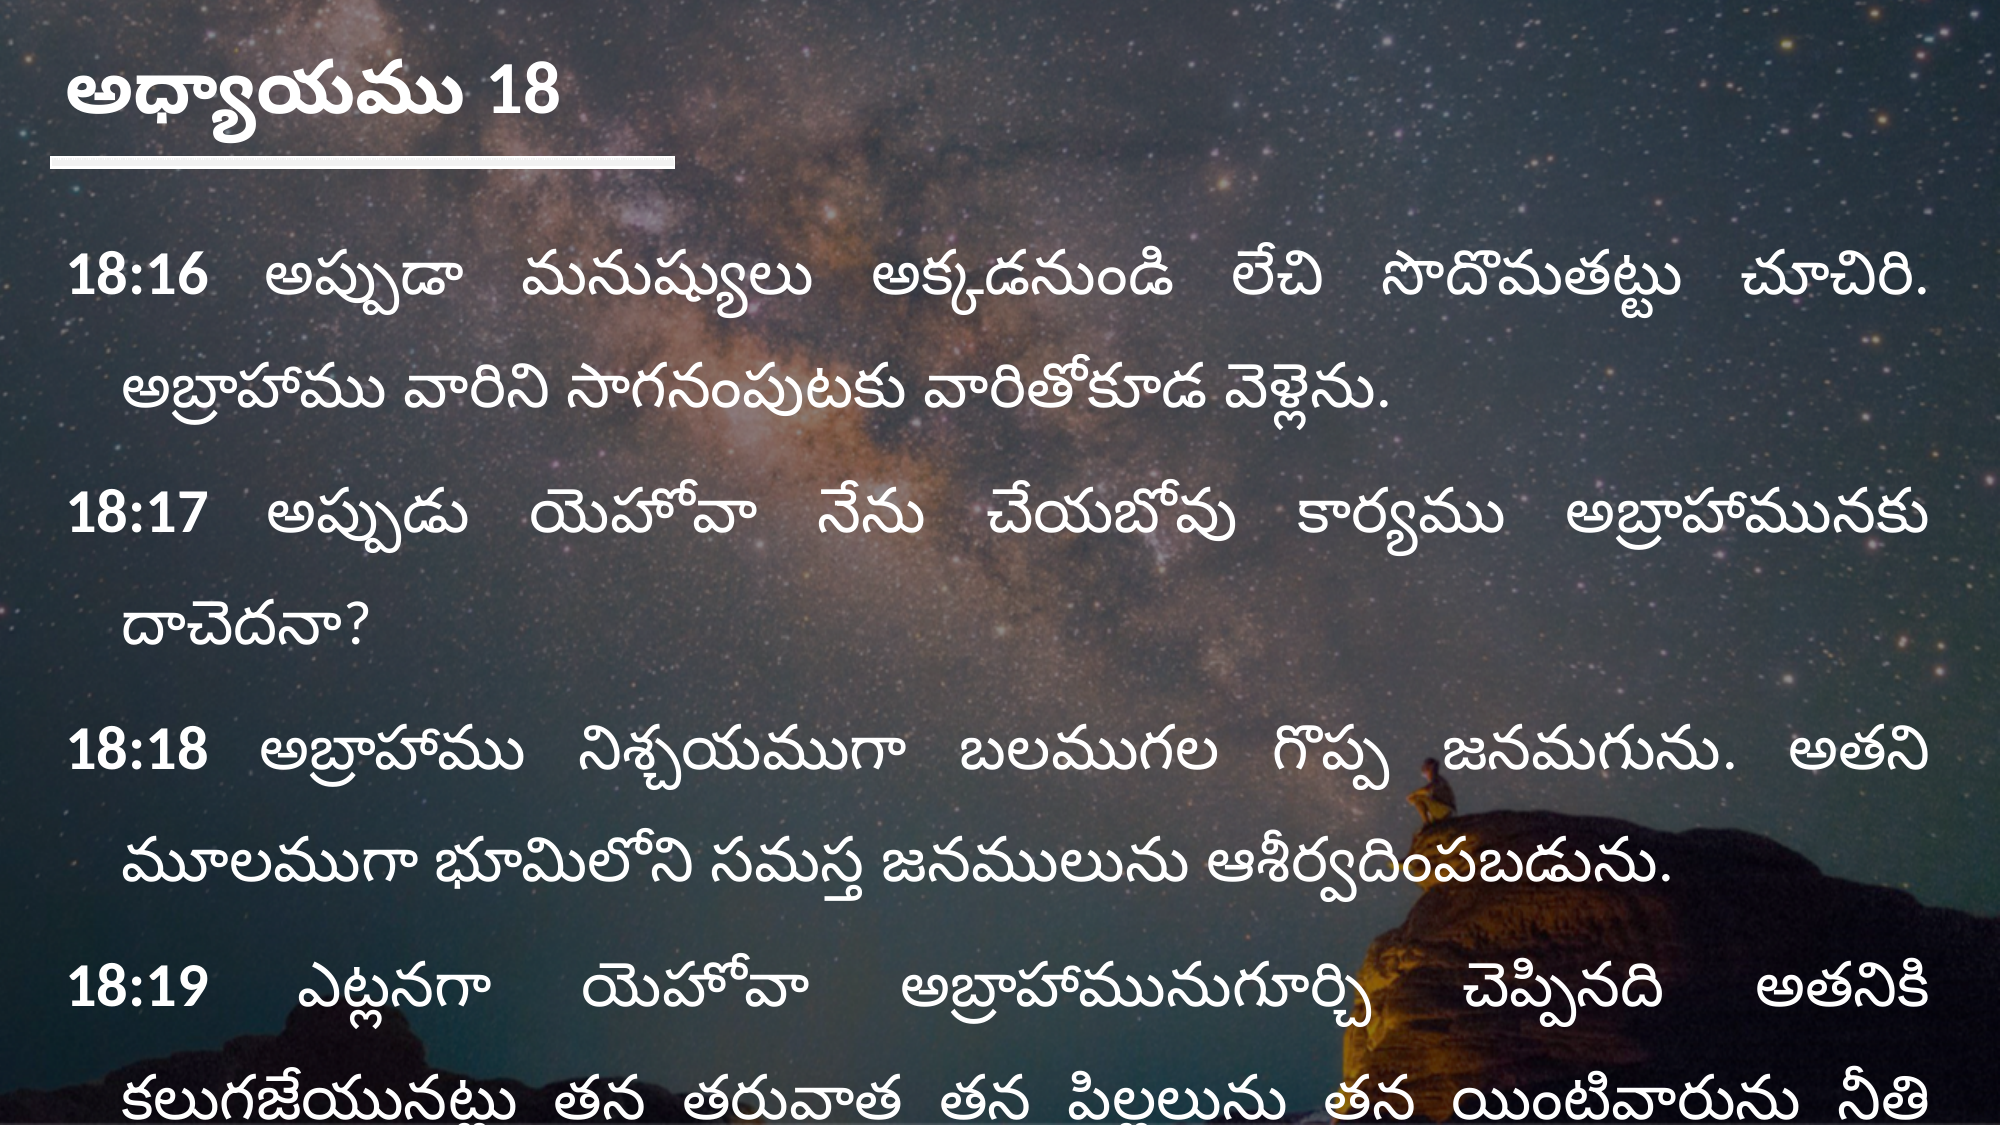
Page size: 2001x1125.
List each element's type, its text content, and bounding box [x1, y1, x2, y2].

list 18:16 అప్పుడా మనుష్యులు అక్కడనుండి లేచి సొదొమతట్టు చూచిరి. అబ్రాహాము వారిని సాగనంపుటకు వారితోకూడ వెళ్లెను. 18:17 అప్పుడు యెహోవా నేను చేయబోవు కార్యము అబ్రాహామునకు దాచెదనా? 18:18 అబ్రాహాము నిశ్చయముగా బలముగల గొప్ప జనమగును. అతని మూలముగా భూమిలోని సమస్త జనములును ఆశీర్వదింపబడును. 18:19 ఎట్లనగా యెహోవా అబ్రాహామునుగూర్చి చెప్పినది అతనికి కలుగజేయునట్లు తన తరువాత తన పిల్లలును తన యింటివారును నీతి న్యాయములు జరిగించుచు, యెహోవా మార్గమును గైకొనుటకు అతడు వారి కాజ్ఞాపించినట్లు నేనతని నెరిగియున్నాననెను. [50, 187, 1946, 1063]
title అధ్యాయము 18 [50, 0, 1925, 167]
picture [0, 0, 2000, 1125]
